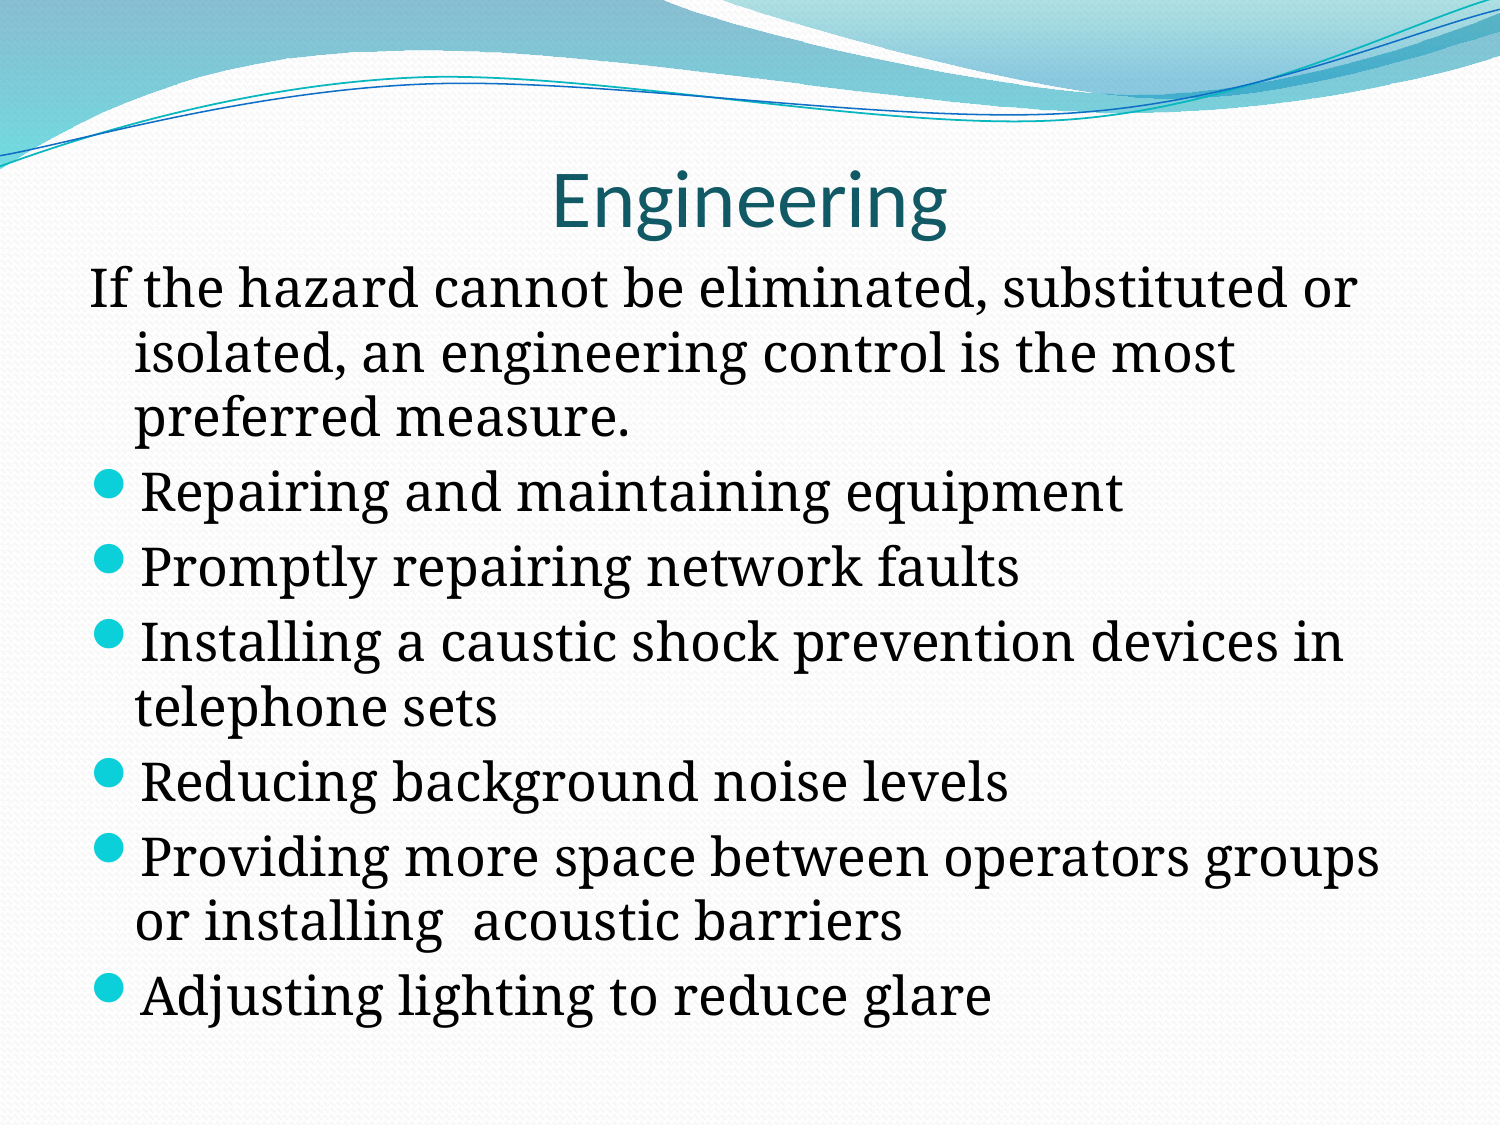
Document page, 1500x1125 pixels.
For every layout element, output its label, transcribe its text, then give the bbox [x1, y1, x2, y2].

list Engineering If the hazard cannot be eliminated, substituted or isolated, an engineering control is the most preferred measure. Repairing and maintaining equipment Promptly repairing network faults Installing a caustic shock prevention devices in telephone sets Reducing background noise levels Providing more space between operators groups or installing acoustic barriers Adjusting lighting to reduce glare [75, 137, 1425, 1038]
